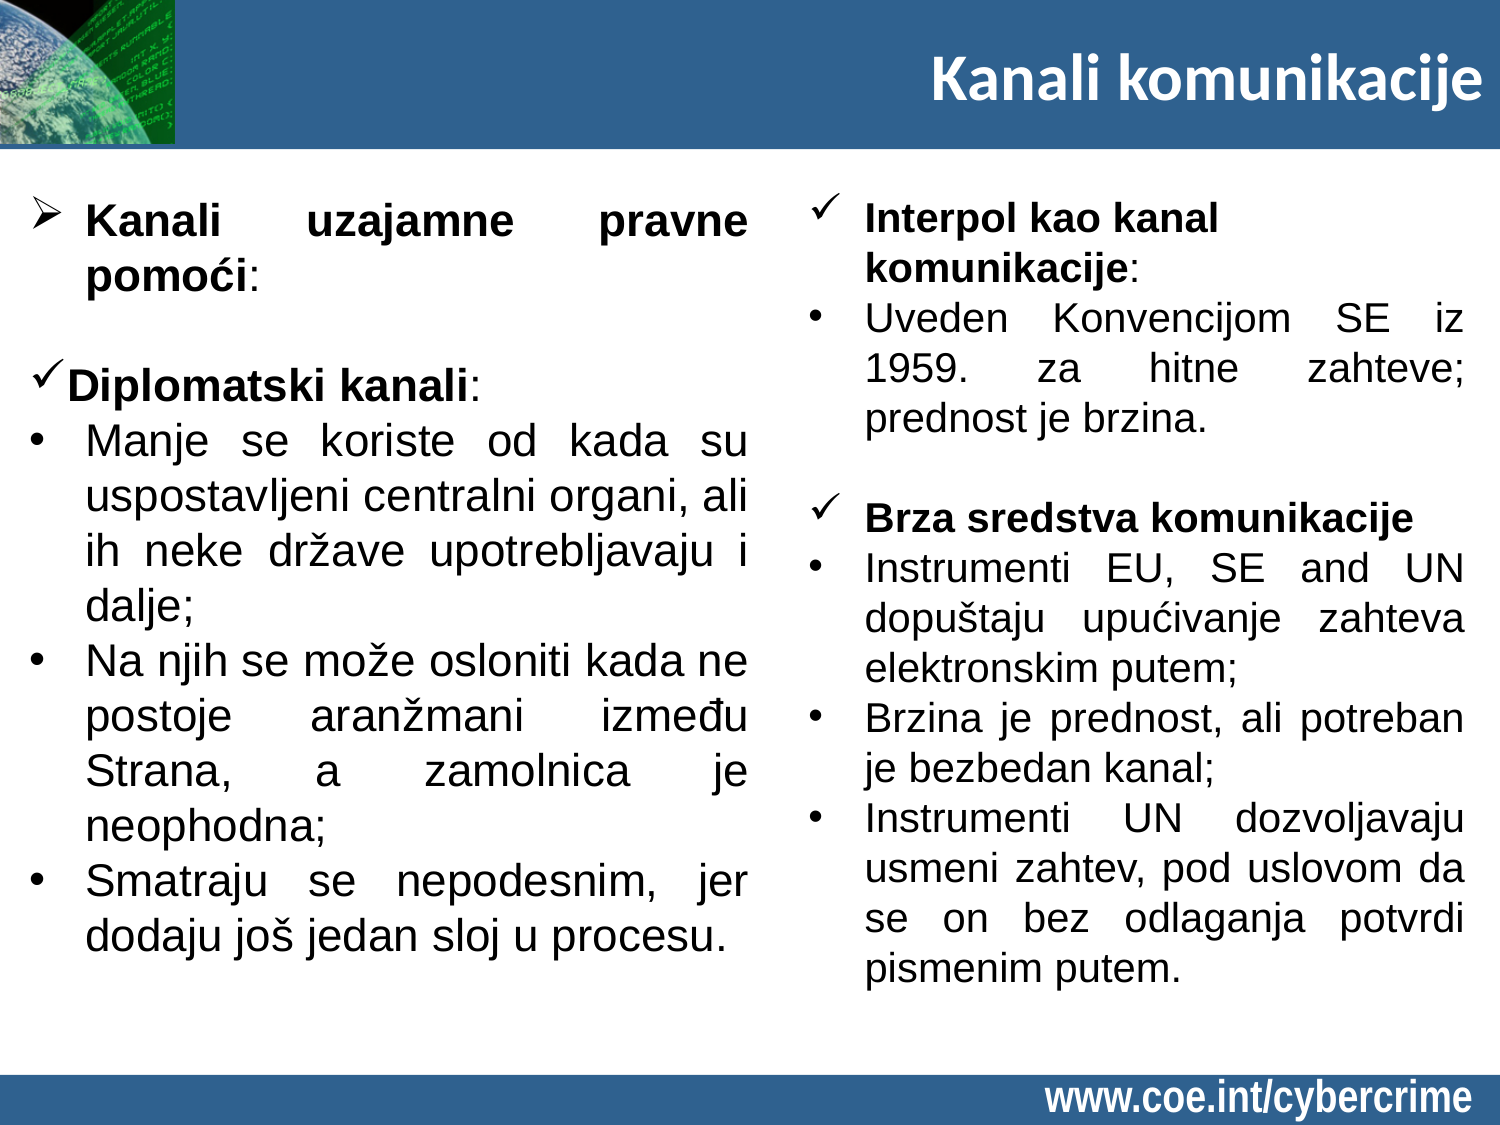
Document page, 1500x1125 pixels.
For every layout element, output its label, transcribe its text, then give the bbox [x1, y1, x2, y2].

text_box Kanali uzajamne pravne pomoći: Diplomatski kanali: Manje se koriste od kada su uspostavljeni centralni organi, ali ih neke države upotrebljavaju i dalje; Na njih se može osloniti kada ne postoje aranžmani između Strana, a zamolnica je neophodna; Smatraju se nepodesnim, jer dodaju još jedan sloj u procesu. [14, 183, 765, 969]
picture [0, 0, 175, 144]
text_box Kanali komunikacije [175, 0, 1500, 151]
text_box [0, 1073, 1030, 1125]
text_box Interpol kao kanal komunikacije: Uveden Konvencijom SE iz 1959. za hitne zahteve; prednost je brzina. Brza sredstva komunikacije Instrumenti EU, SE and UN dopuštaju upućivanje zahteva elektronskim putem; Brzina je prednost, ali potreban je bezbedan kanal; Instrumenti UN dozvoljavaju usmeni zahtev, pod uslovom da se on bez odlaganja potvrdi pismenim putem. [793, 183, 1480, 999]
text_box www.coe.int/cybercrime [1030, 1059, 1500, 1125]
